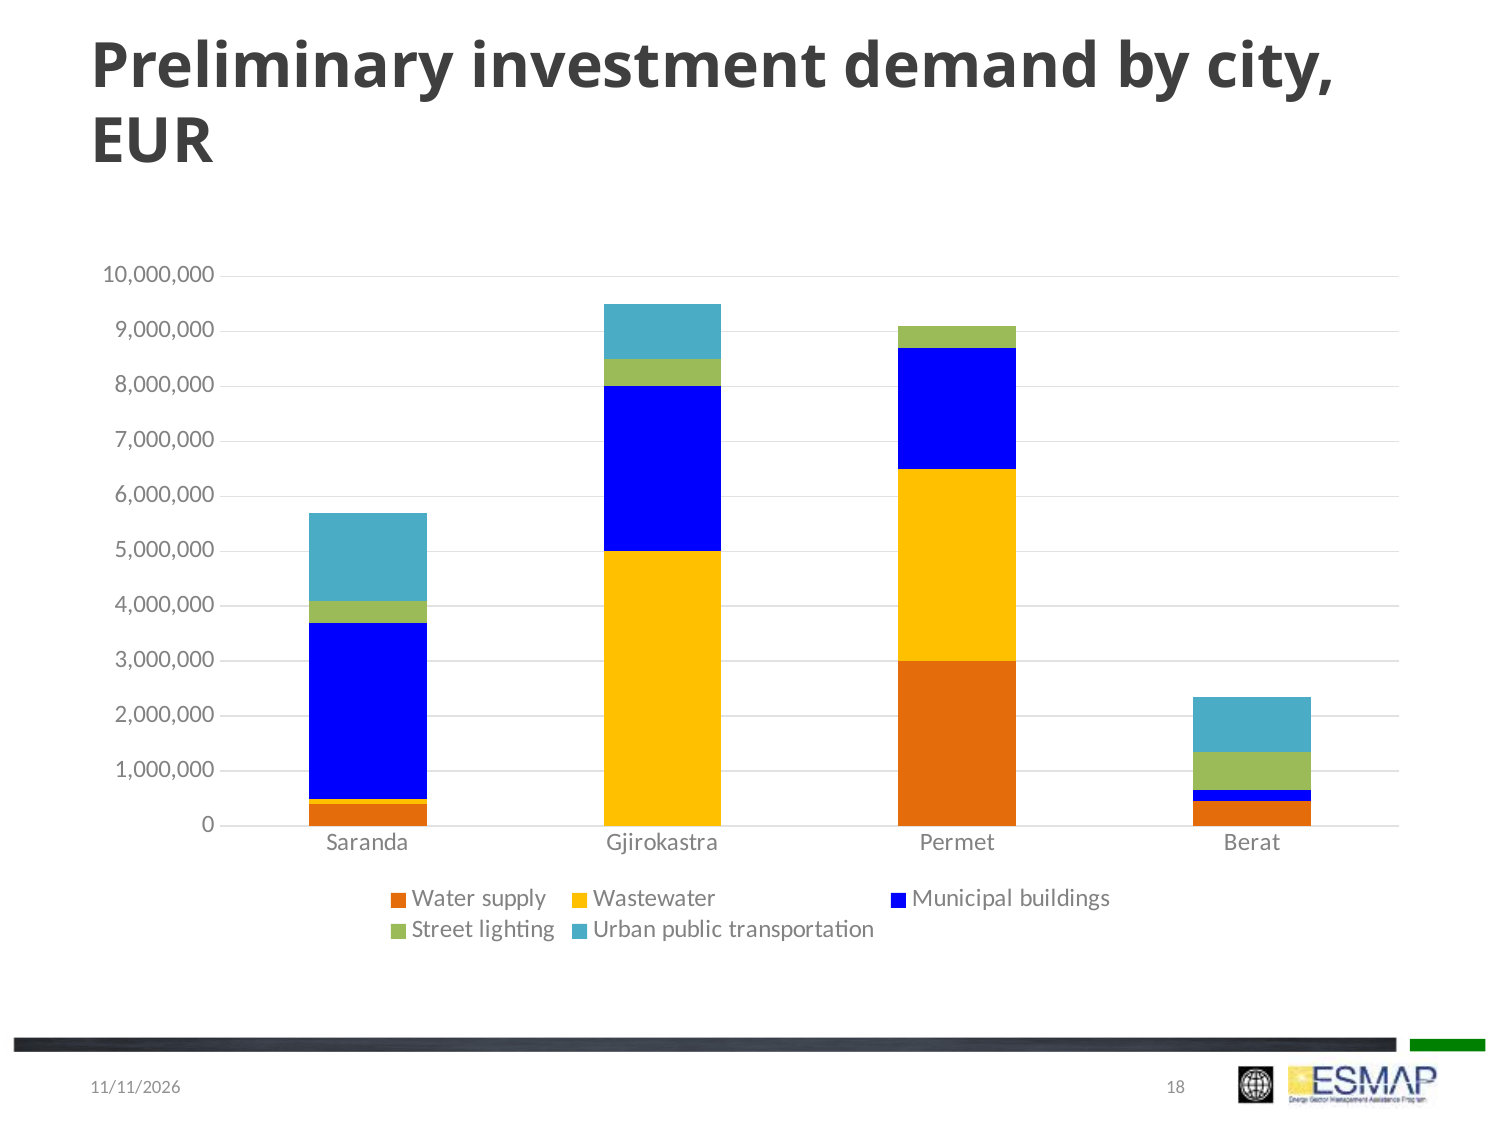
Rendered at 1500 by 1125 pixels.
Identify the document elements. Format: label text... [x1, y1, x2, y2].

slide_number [75, 1069, 225, 1103]
chart [74, 249, 1427, 951]
slide_number 18 [1050, 1069, 1200, 1103]
picture [1237, 1065, 1275, 1105]
title Preliminary investment demand by city, EUR [75, 62, 1425, 138]
picture [6, 1038, 1463, 1109]
